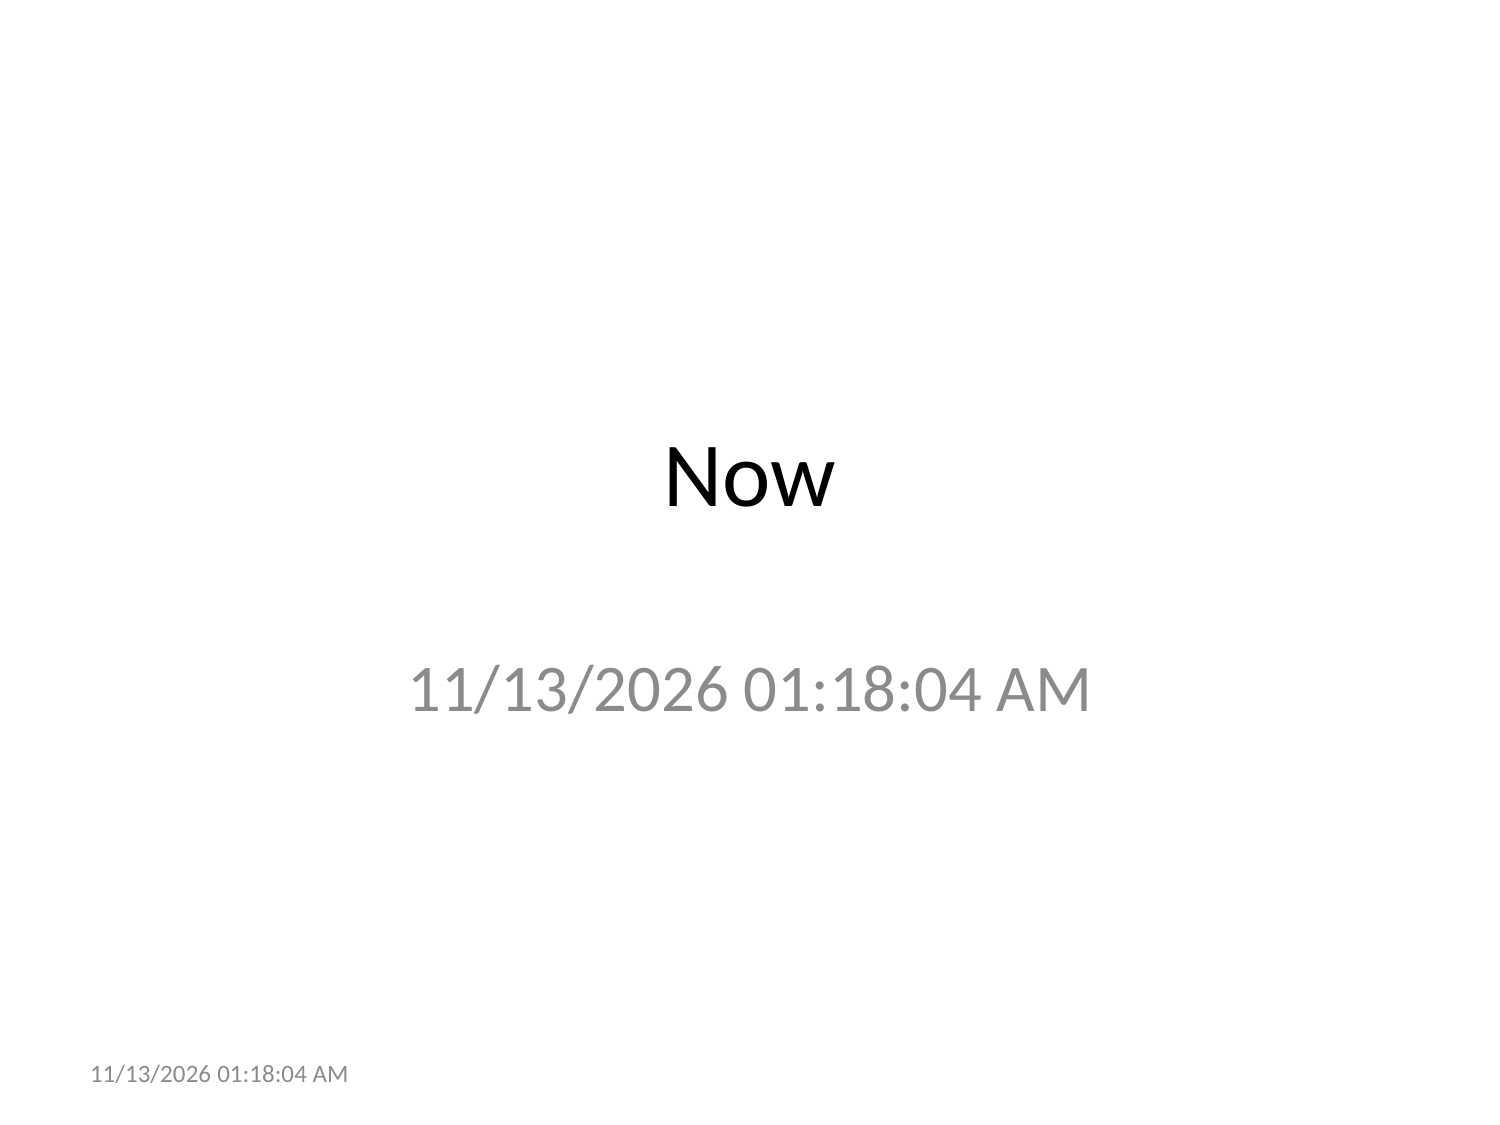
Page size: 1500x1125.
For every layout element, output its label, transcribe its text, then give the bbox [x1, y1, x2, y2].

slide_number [75, 1042, 425, 1103]
subtitle 2011-12-19 10:20:04 AM [225, 637, 1275, 925]
title Now [112, 349, 1388, 591]
